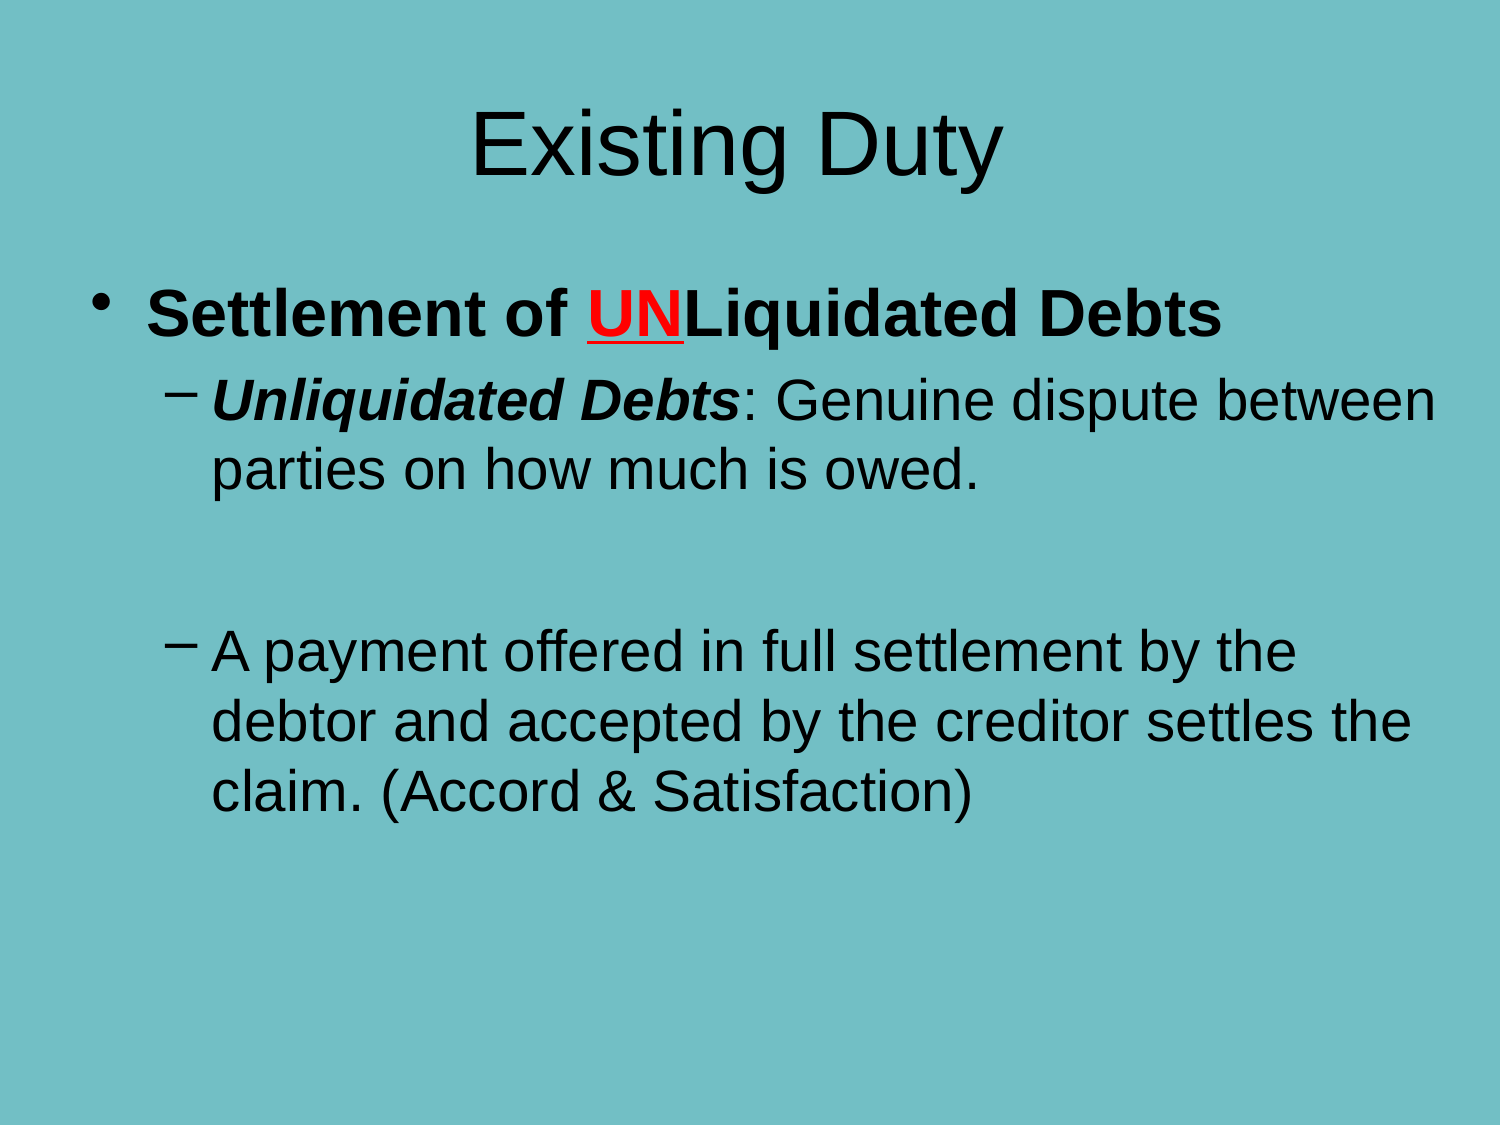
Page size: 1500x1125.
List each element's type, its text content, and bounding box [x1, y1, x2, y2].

title Existing Duty [74, 44, 1426, 233]
list Settlement of UNLiquidated Debts Unliquidated Debts: Genuine dispute between parties on how much is owed. A payment offered in full settlement by the debtor and accepted by the creditor settles the claim. (Accord & Satisfaction) [74, 262, 1463, 1006]
